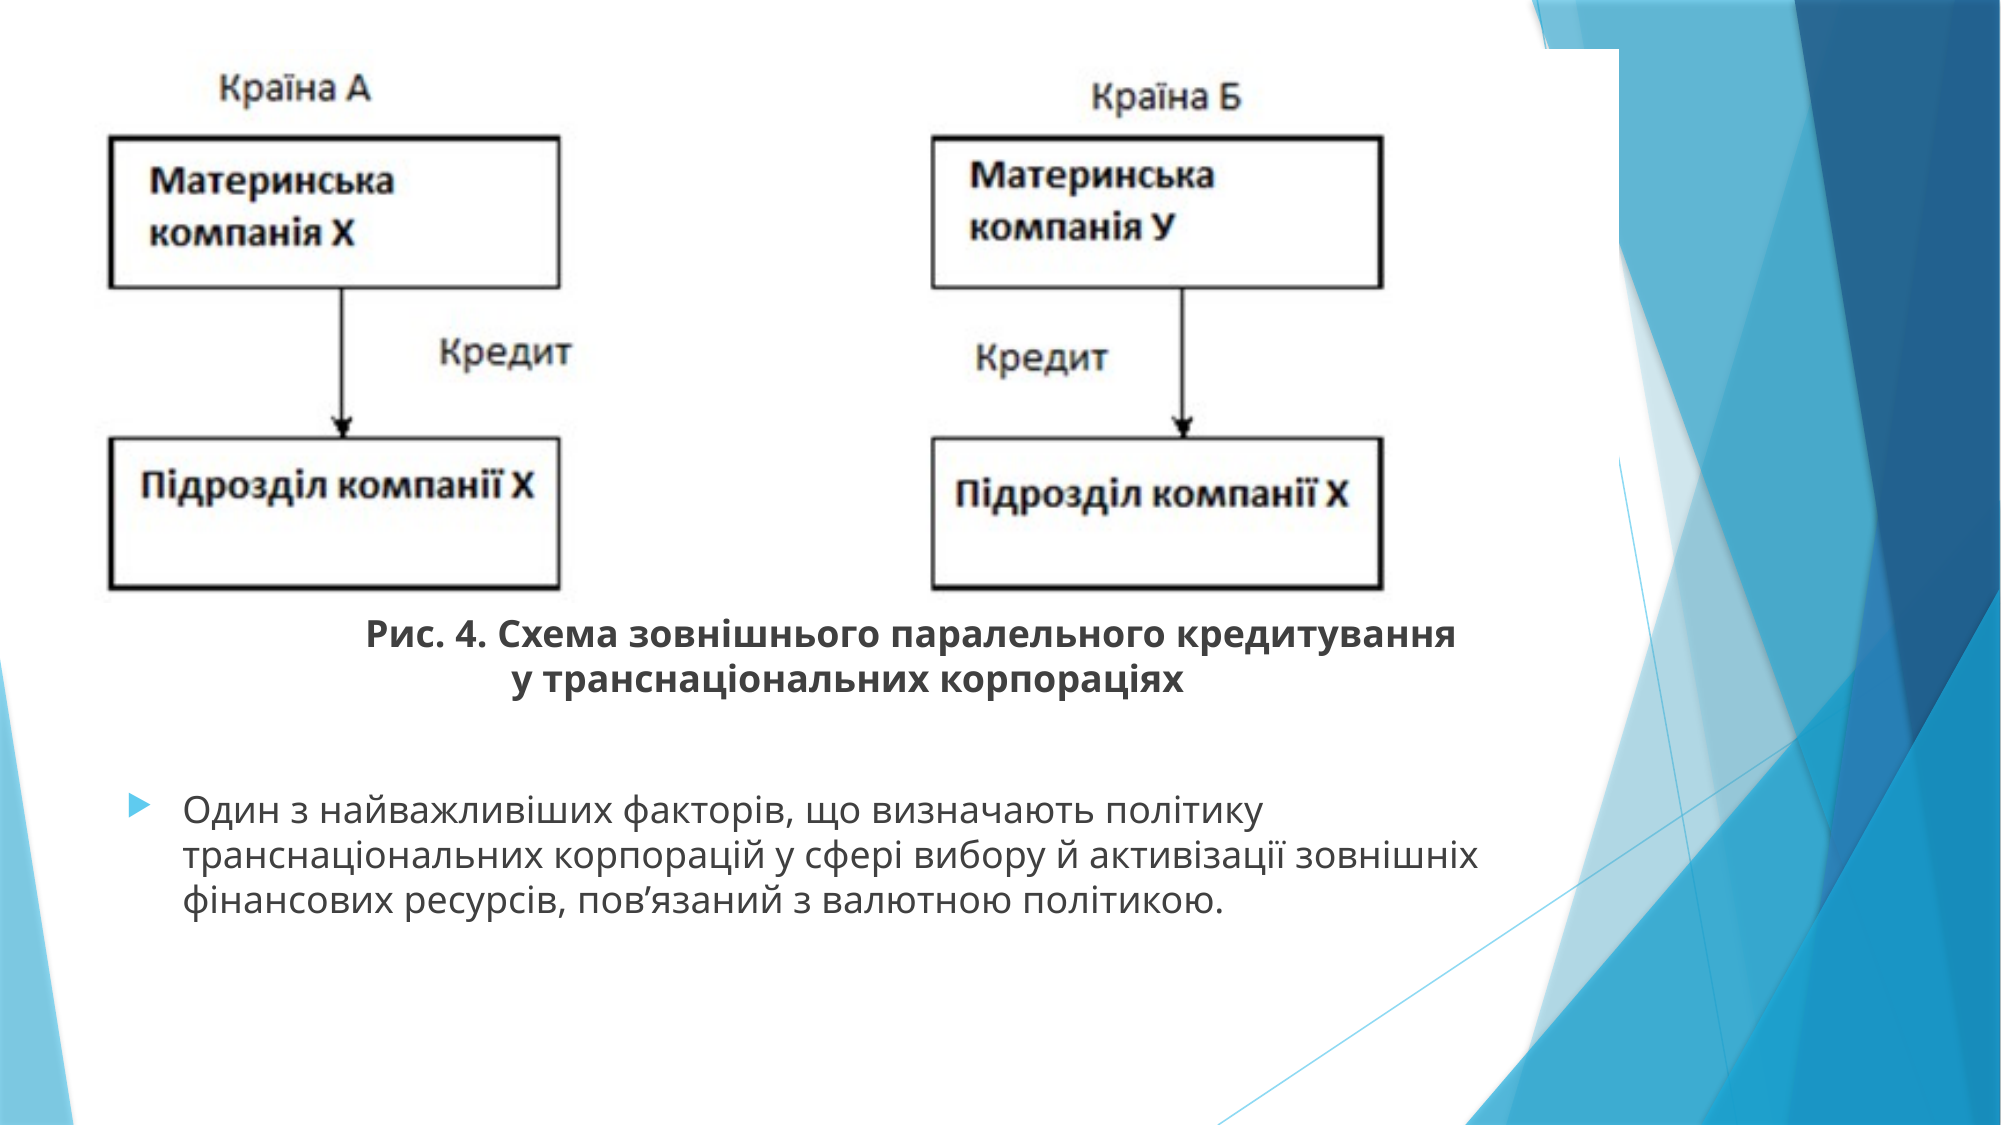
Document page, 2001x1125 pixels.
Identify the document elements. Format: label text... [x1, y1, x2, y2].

picture [77, 48, 1619, 603]
list Рис. 4. Схема зовнішнього паралельного кредитування у транснаціональних корпораціях Один з найважливіших факторів, що визначають політику транснаціональних корпорацій у сфері вибору й активізації зовнішніх фінансових ресурсів, пов’язаний з валютною політикою. [111, 612, 1585, 1073]
